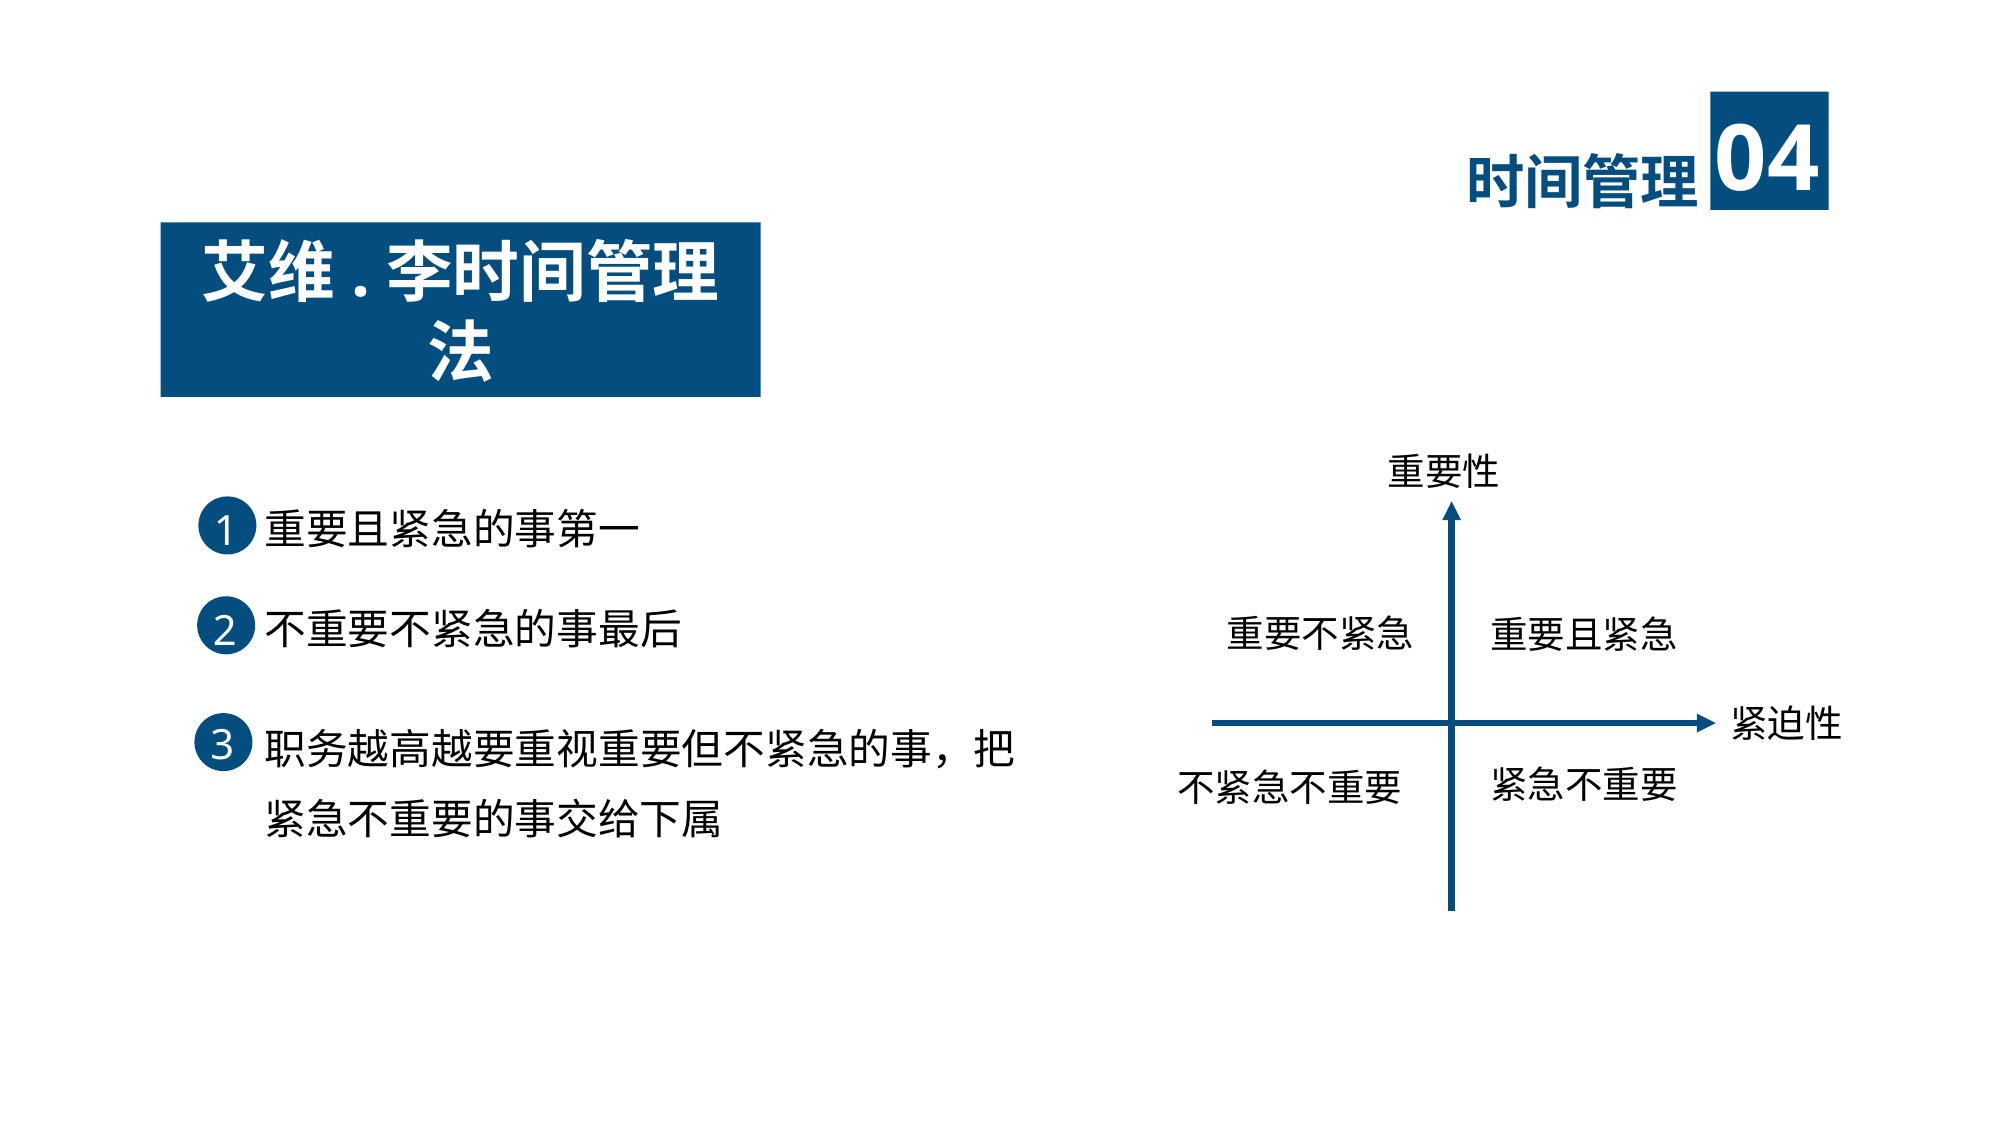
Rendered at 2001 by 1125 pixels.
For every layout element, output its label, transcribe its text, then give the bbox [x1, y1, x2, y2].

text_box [194, 710, 253, 772]
text_box 艾维.李时间管理法 [160, 222, 761, 397]
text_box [1162, 440, 1920, 912]
text_box 时间管理 [1445, 137, 1714, 223]
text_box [197, 596, 256, 655]
text_box 重要且紧急的事第一 不重要不紧急的事最后 职务越高越要重视重要但不紧急的事，把紧急不重要的事交给下属 [249, 495, 1067, 851]
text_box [198, 495, 257, 555]
